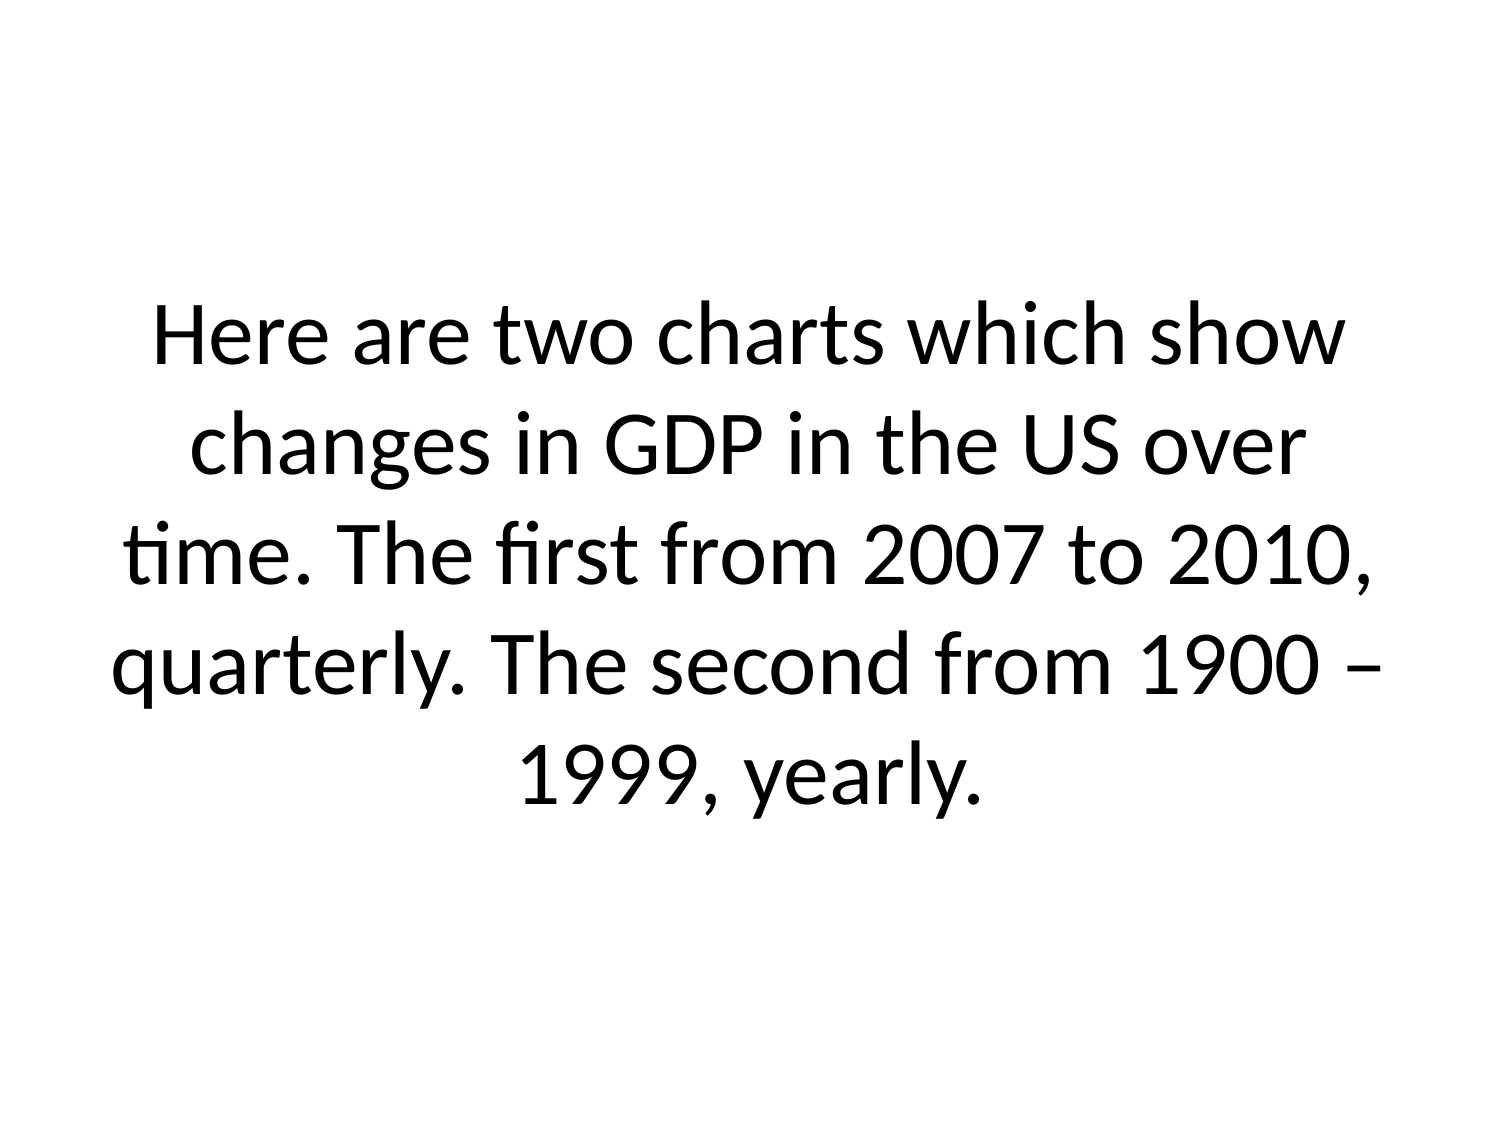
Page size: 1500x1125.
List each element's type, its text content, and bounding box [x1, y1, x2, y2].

title Here are two charts which show changes in GDP in the US over time. The first from 2007 to 2010, quarterly. The second from 1900 – 1999, yearly. [74, 44, 1426, 1051]
